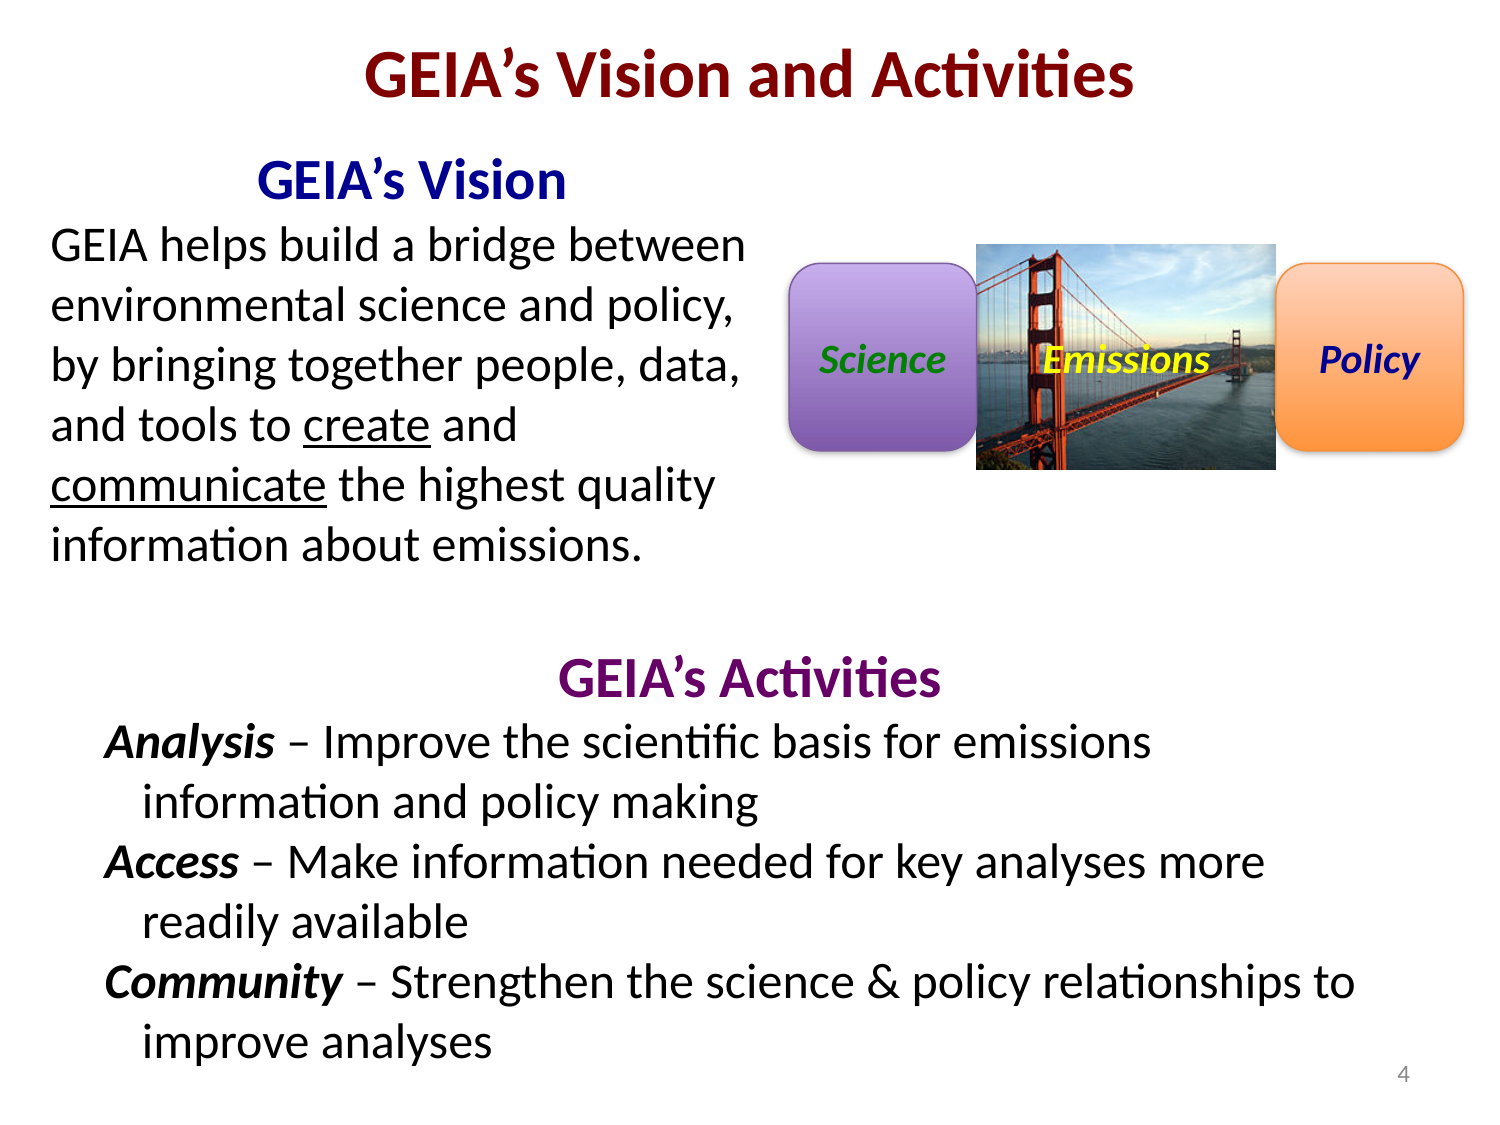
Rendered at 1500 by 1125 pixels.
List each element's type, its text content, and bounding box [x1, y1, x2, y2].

title GEIA’s Vision and Activities [0, 21, 1500, 120]
text_box GEIA’s Activities Analysis – Improve the scientific basis for emissions information and policy making Access – Make information needed for key analyses more readily available Community – Strengthen the science & policy relationships to improve analyses [89, 631, 1411, 1077]
text_box GEIA’s Vision GEIA helps build a bridge between environmental science and policy, by bringing together people, data, and tools to create and communicate the highest quality information about emissions. [35, 133, 790, 579]
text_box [788, 244, 1464, 470]
slide_number 4 [1074, 1042, 1425, 1103]
